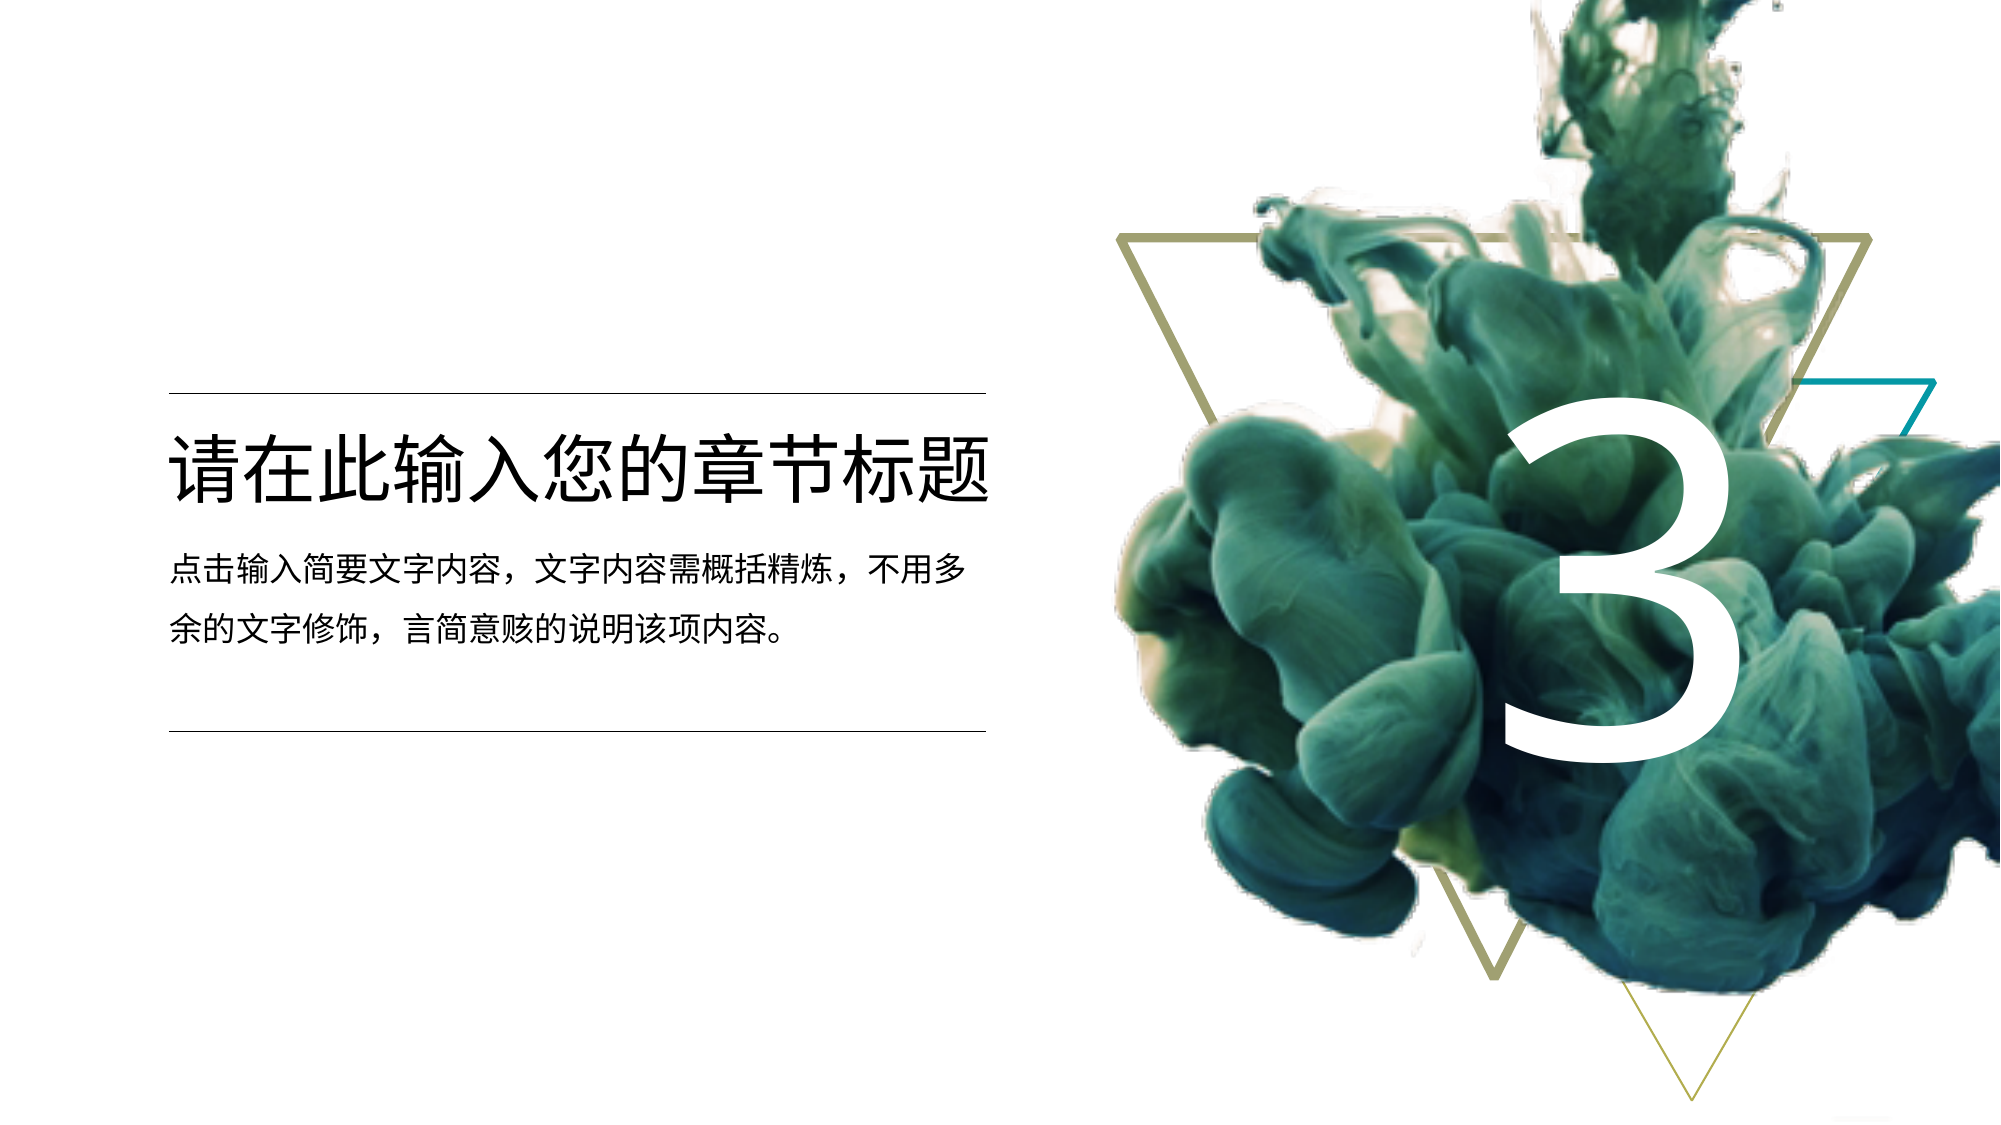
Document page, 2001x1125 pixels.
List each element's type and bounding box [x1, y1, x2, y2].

text_box [103, 393, 1055, 732]
picture [1084, 0, 2000, 1125]
